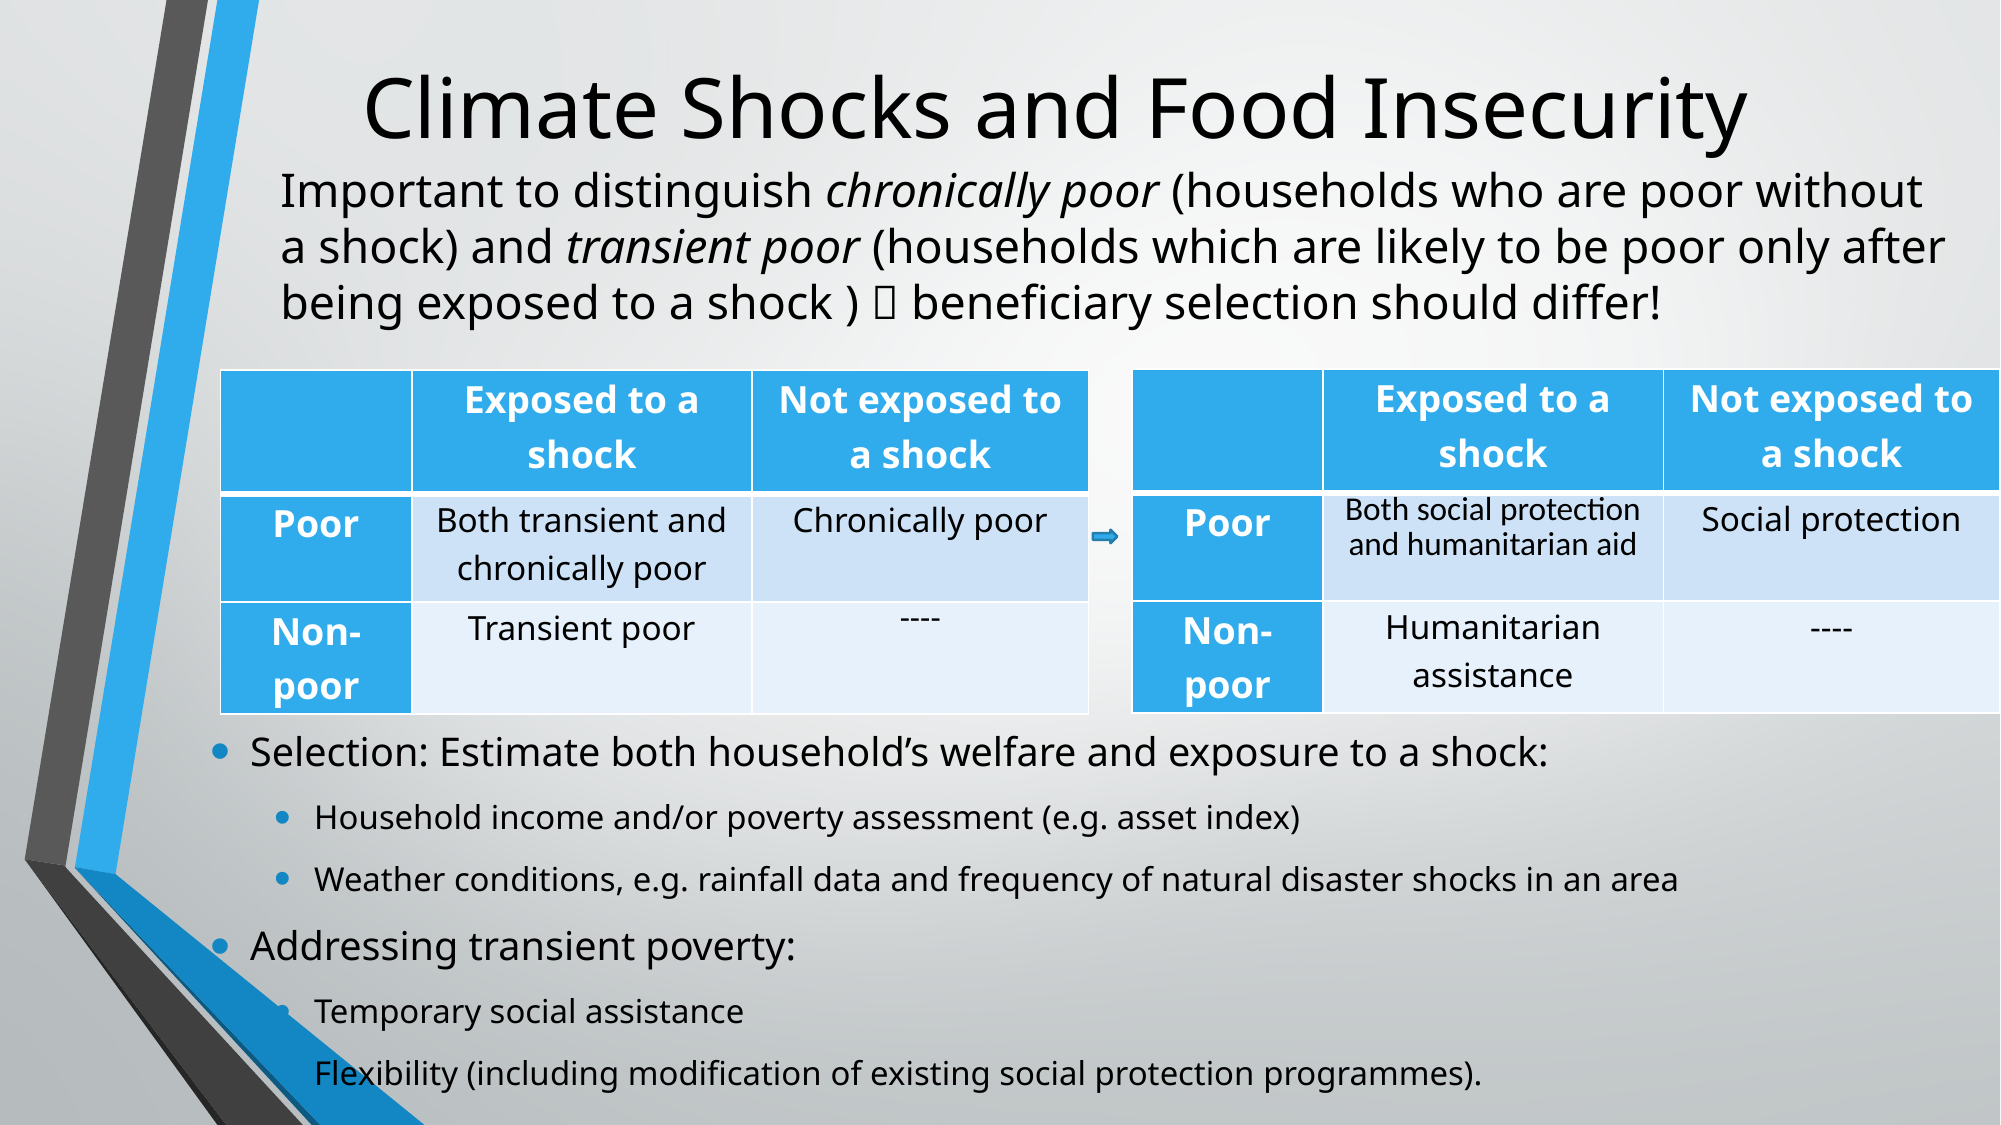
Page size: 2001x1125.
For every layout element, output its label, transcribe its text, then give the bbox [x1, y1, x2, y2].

table_cell Poor [1133, 496, 1322, 600]
table_cell ---- [753, 603, 1088, 713]
table_header [1133, 370, 1322, 490]
table_header Exposed to a shock [413, 371, 751, 491]
table_cell Humanitarian assistance [1324, 602, 1663, 712]
table_cell Both social protection and humanitarian aid [1324, 496, 1663, 600]
list Important to distinguish chronically poor (households who are poor without a shock) and transient poor (households which are likely to be poor only after being exposed to a shock )  beneficiary selection should differ! [265, 133, 1966, 357]
table_cell Chronically poor [753, 497, 1088, 601]
table_cell Both transient and chronically poor [413, 497, 751, 601]
table_header Exposed to a shock [1324, 370, 1663, 490]
table_header Not exposed to a shock [753, 371, 1088, 491]
table_cell ---- [1664, 602, 1999, 712]
table_header Not exposed to a shock [1664, 370, 1999, 490]
text_box Selection: Estimate both household’s welfare and exposure to a shock: Household income and/or poverty assessment (e.g. asset index) Weather conditions, e.g. rainfall data and frequency of natural disaster shocks in an area Addressing transient poverty: Temporary social assistance Flexibility (including modification of existing social protection programmes). [195, 716, 1956, 1103]
table_cell Non-poor [221, 603, 411, 713]
text_box [1091, 528, 1119, 545]
table_cell Poor [221, 497, 411, 601]
table_cell Social protection [1664, 496, 1999, 600]
table_cell Non-poor [1133, 602, 1322, 712]
title Climate Shocks and Food Insecurity [234, 35, 1878, 175]
table_cell Transient poor [413, 603, 751, 713]
table_header [221, 371, 411, 491]
